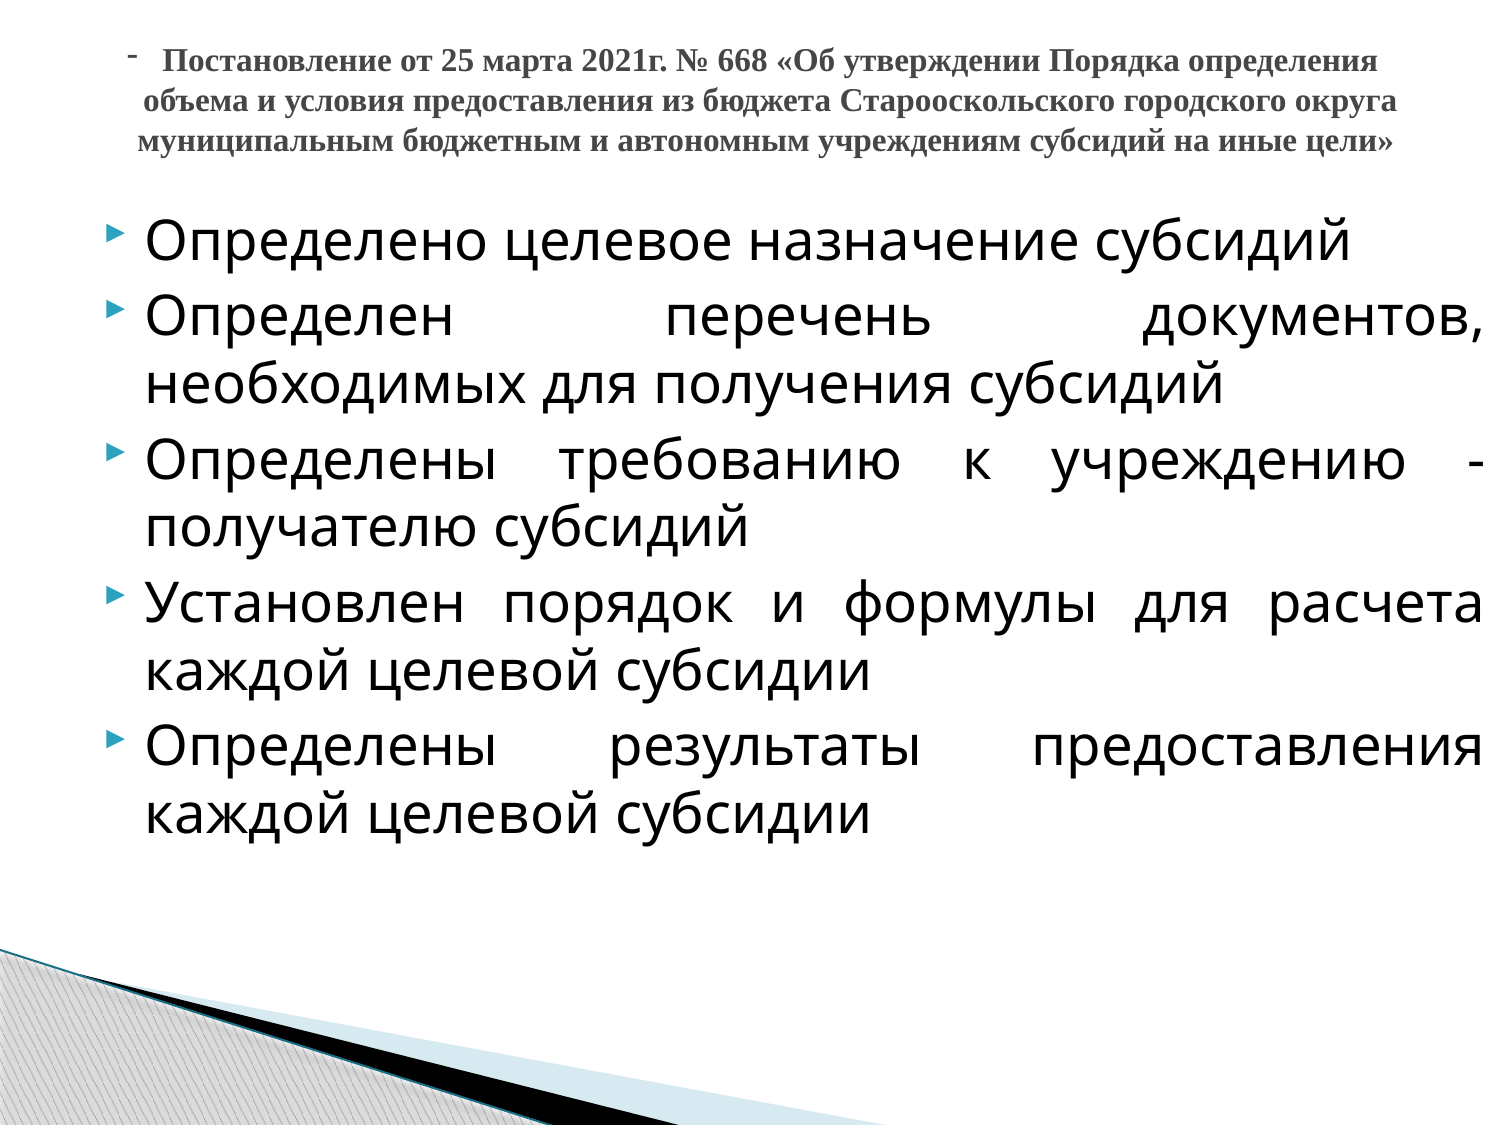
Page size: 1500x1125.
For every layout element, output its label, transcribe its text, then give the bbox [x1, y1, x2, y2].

title Постановление от 25 марта 2021г. № 668 «Об утверждении Порядка определения объема и условия предоставления из бюджета Старооскольского городского округа муниципальным бюджетным и автономным учреждениям субсидий на иные цели» [78, 0, 1429, 197]
list Определено целевое назначение субсидий Определен перечень документов, необходимых для получения субсидий Определены требованию к учреждению - получателю субсидий Установлен порядок и формулы для расчета каждой целевой субсидии Определены результаты предоставления каждой целевой субсидии [70, 196, 1500, 1059]
